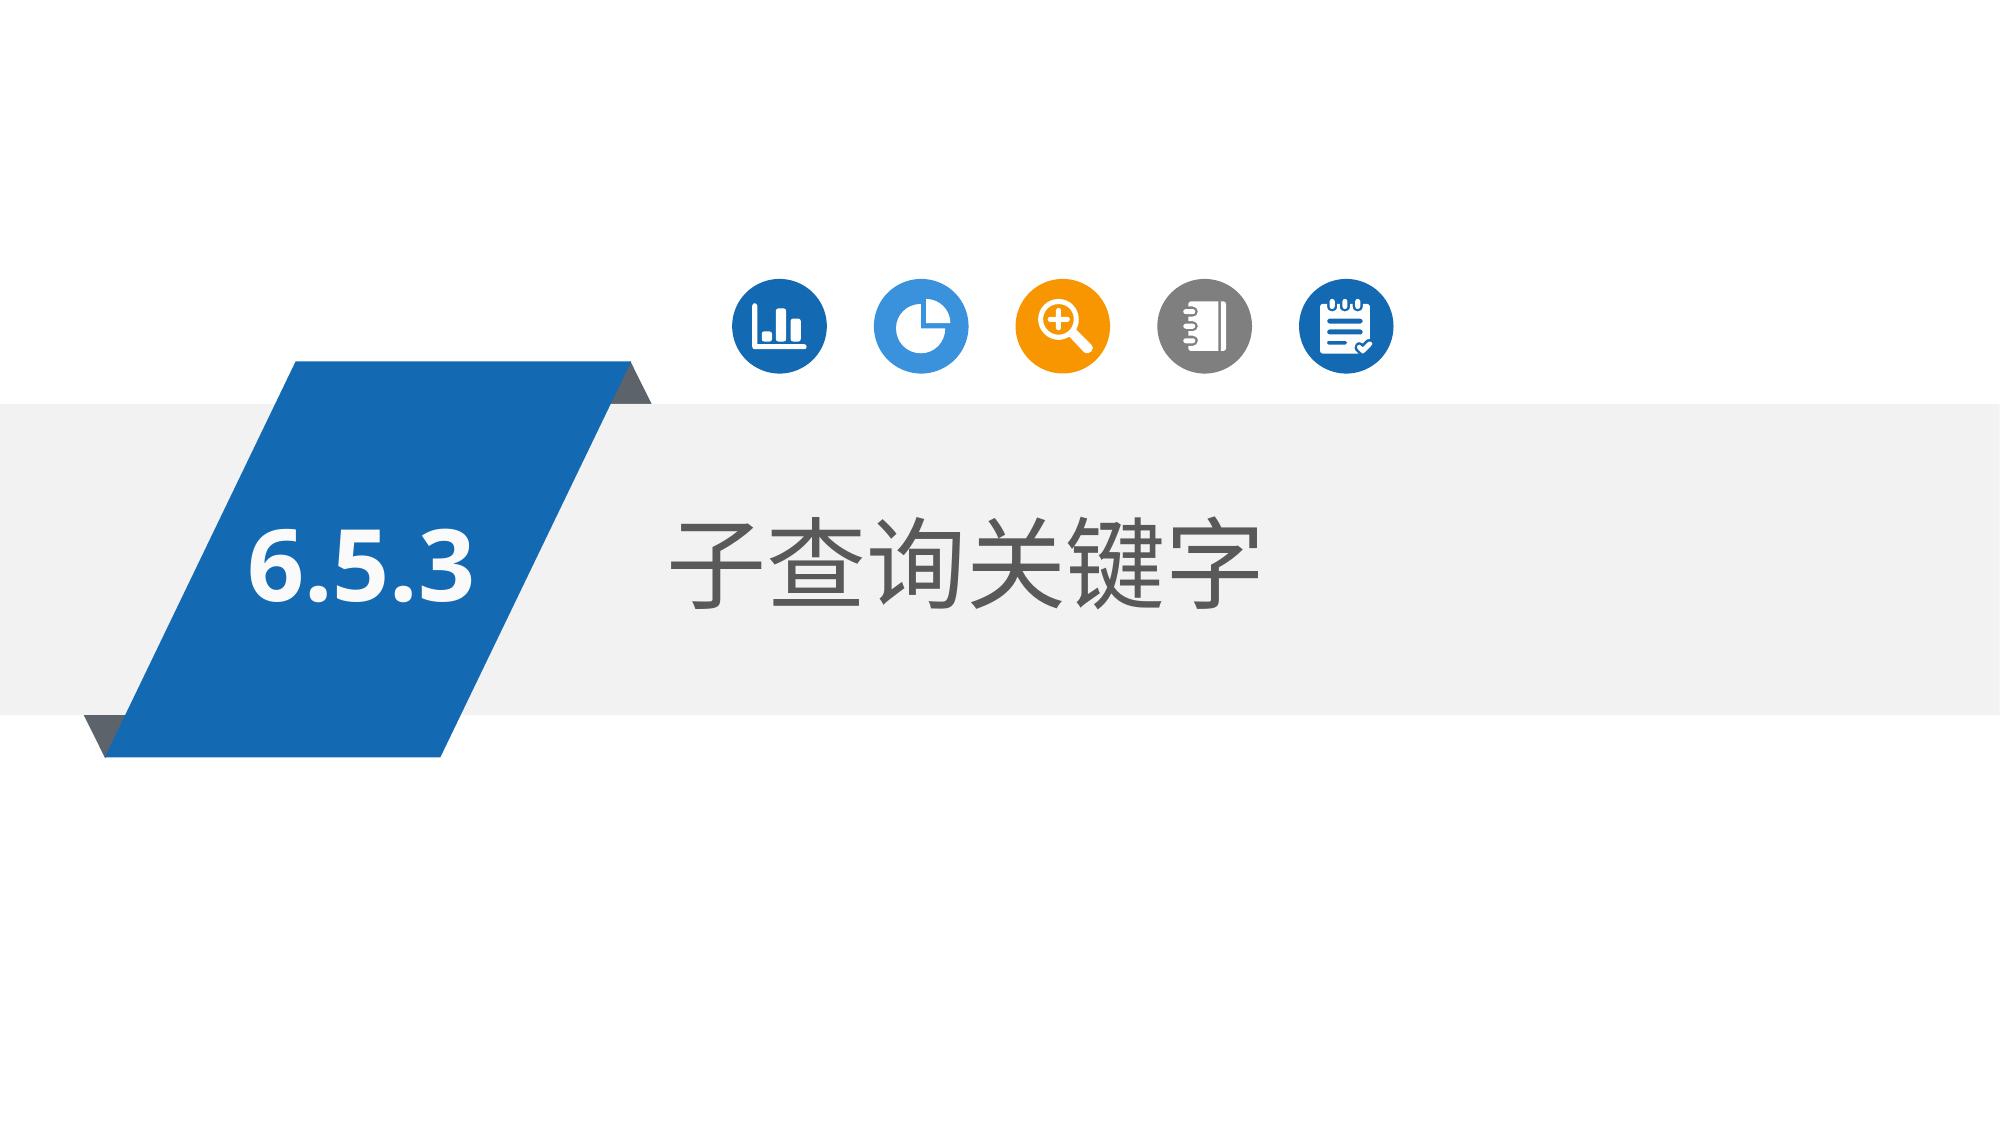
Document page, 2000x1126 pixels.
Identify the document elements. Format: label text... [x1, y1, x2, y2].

text_box 6.5.3 [232, 494, 517, 630]
text_box 子查询关键字 [651, 494, 1612, 630]
